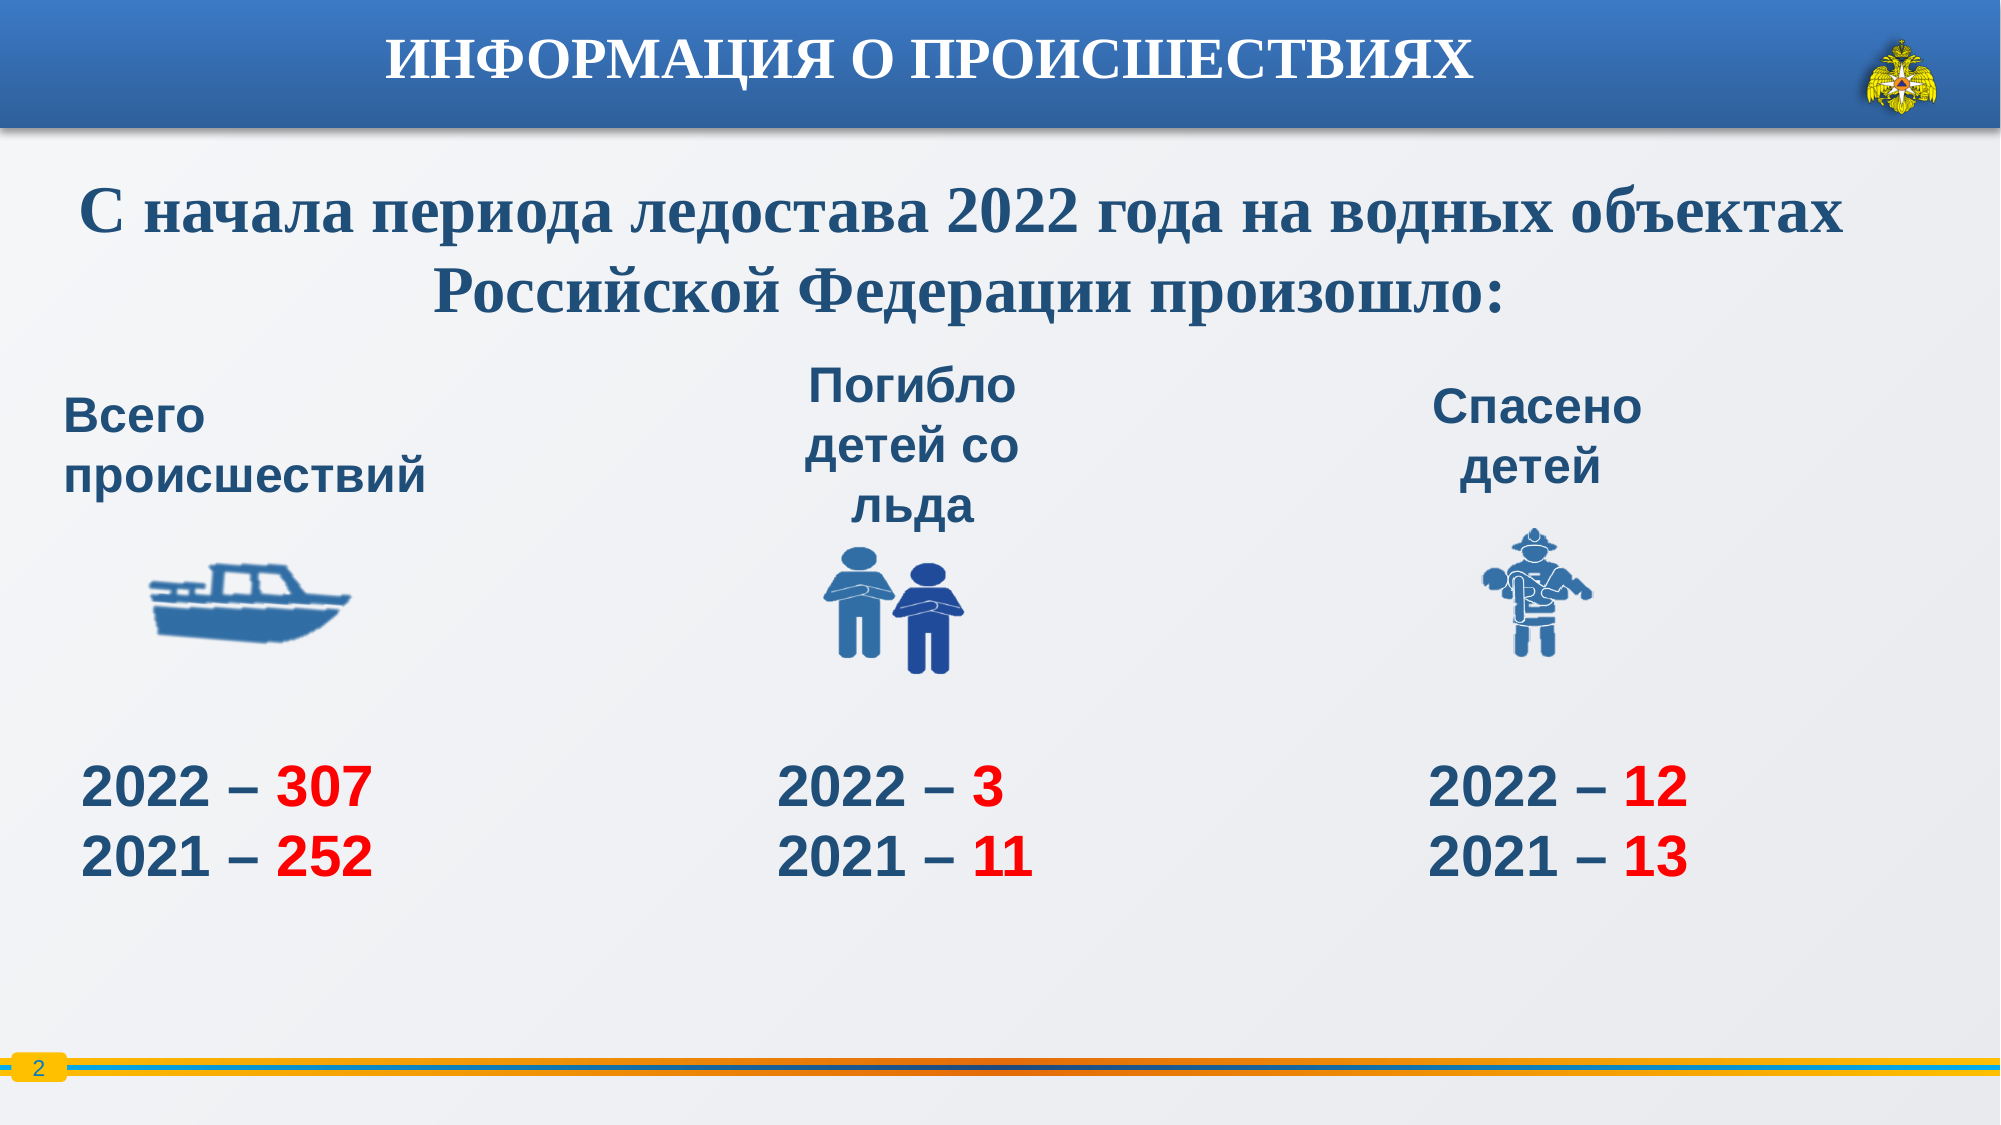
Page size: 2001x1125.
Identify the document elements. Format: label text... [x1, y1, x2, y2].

title ИНФОРМАЦИЯ О ПРОИСШЕСТВИЯХ [4, 0, 1855, 127]
text_box С начала периода ледостава 2022 года на водных объектах Российской Федерации произошло: [14, 158, 1927, 334]
text_box 2 [11, 1052, 67, 1082]
text_box Спасено детей [1365, 366, 1711, 501]
text_box Всего происшествий [48, 375, 502, 511]
text_box Погибло детей со льда [784, 345, 1041, 540]
text_box 2022 – 307 2021 – 252 [66, 741, 442, 896]
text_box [818, 541, 977, 681]
picture [1866, 37, 1937, 116]
text_box 2022 – 3 2021 – 11 [762, 741, 1064, 896]
text_box 2022 – 12 2021 – 13 [1414, 741, 1722, 896]
picture [1451, 528, 1625, 658]
picture [72, 496, 428, 710]
